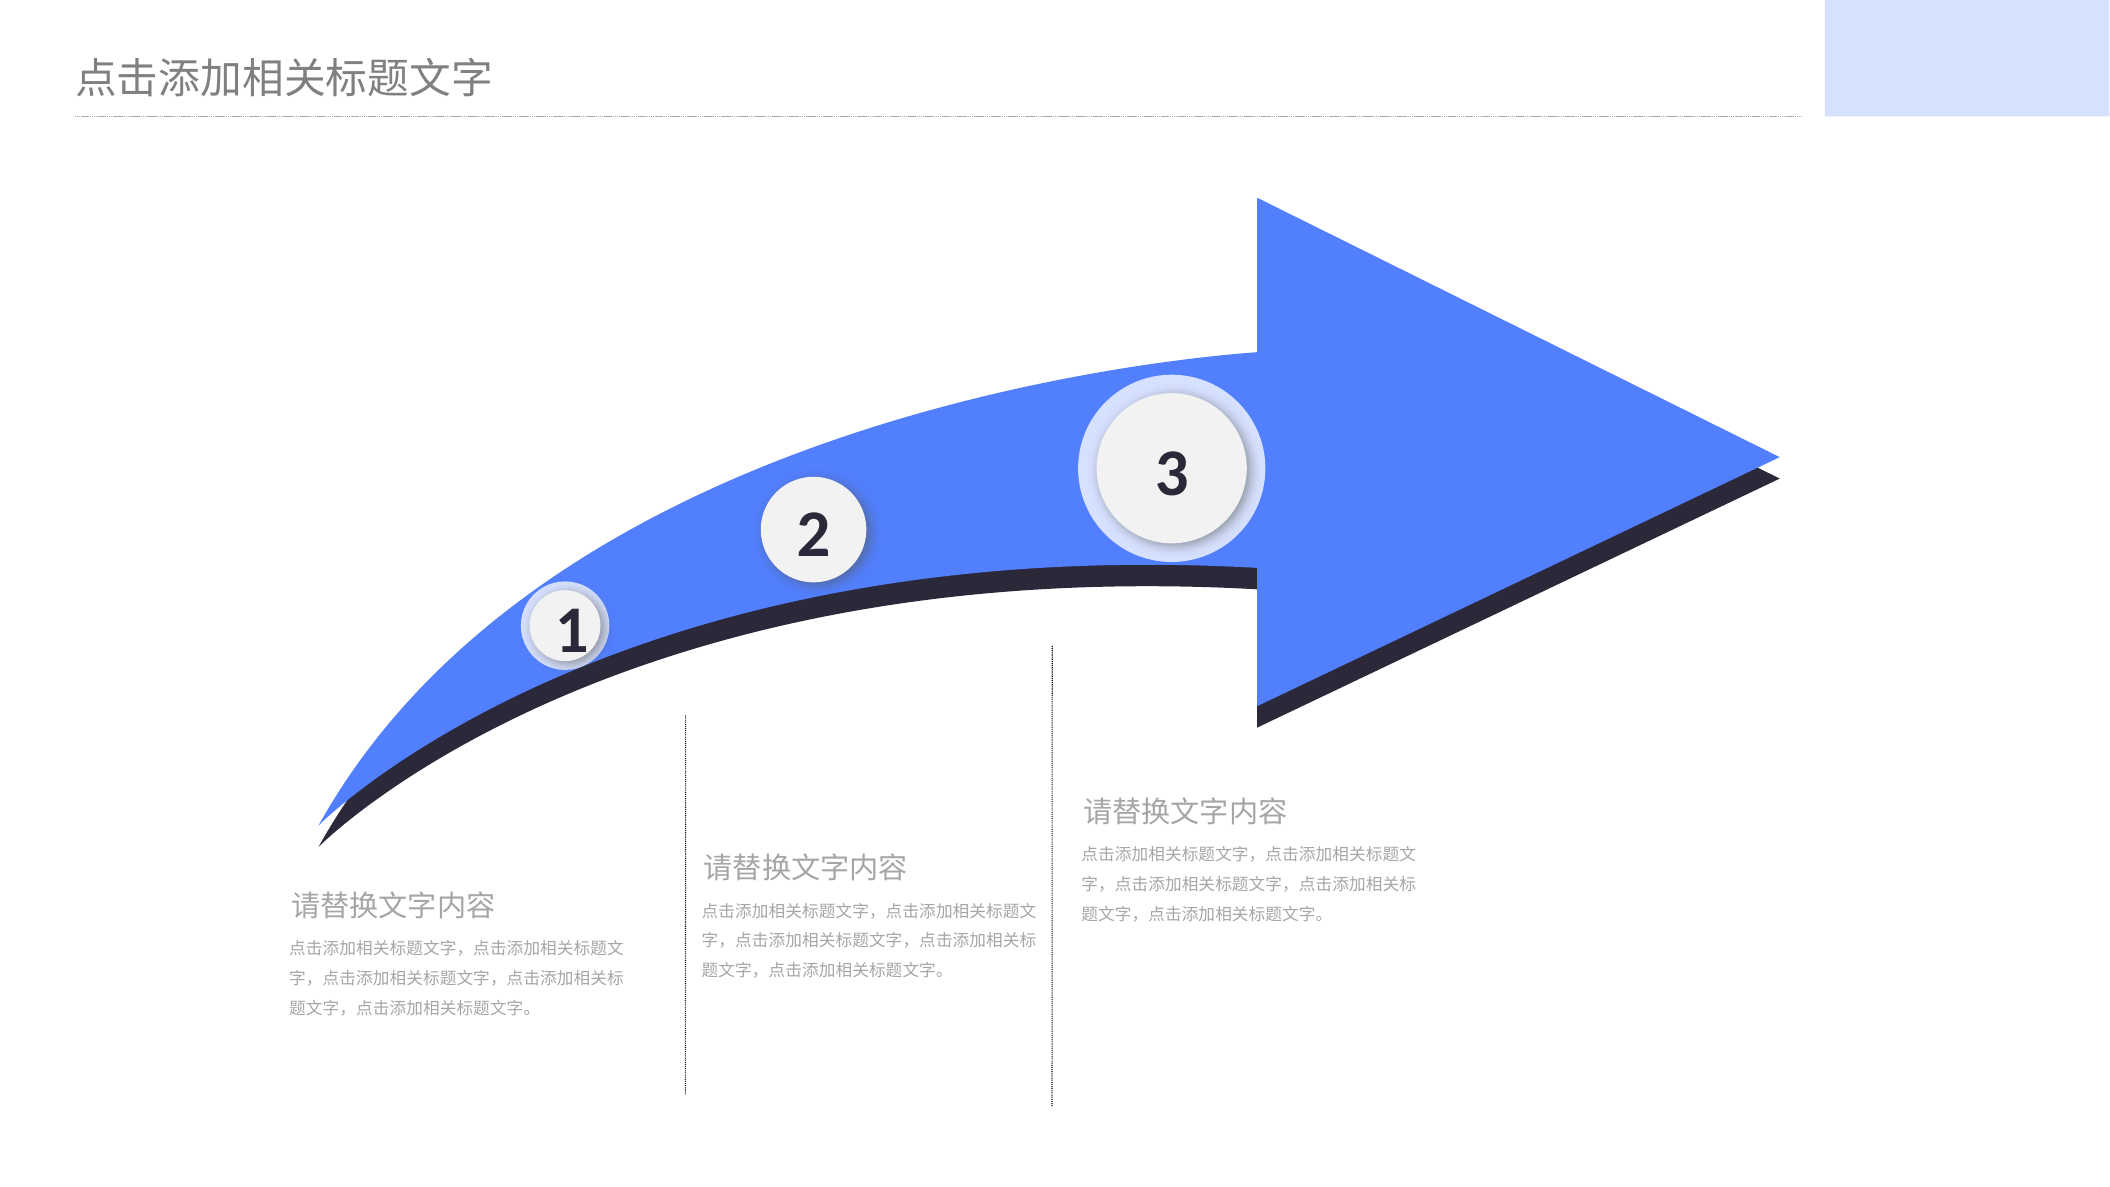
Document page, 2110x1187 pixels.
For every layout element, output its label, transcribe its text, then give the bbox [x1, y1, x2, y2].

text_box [1078, 374, 1266, 562]
text_box 点击添加相关标题文字，点击添加相关标题文字，点击添加相关标题文字，点击添加相关标题文字，点击添加相关标题文字。 [1067, 847, 1446, 932]
text_box 点击添加相关标题文字，点击添加相关标题文字，点击添加相关标题文字，点击添加相关标题文字，点击添加相关标题文字。 [687, 892, 1066, 988]
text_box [318, 197, 1780, 847]
text_box 请替换文字内容 [275, 871, 674, 930]
text_box 点击添加相关标题文字，点击添加相关标题文字，点击添加相关标题文字，点击添加相关标题文字，点击添加相关标题文字。 [275, 930, 653, 1025]
text_box 点击添加相关标题文字 [59, 44, 563, 107]
text_box 请替换文字内容 [687, 847, 1067, 892]
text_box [520, 581, 610, 670]
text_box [747, 463, 880, 596]
